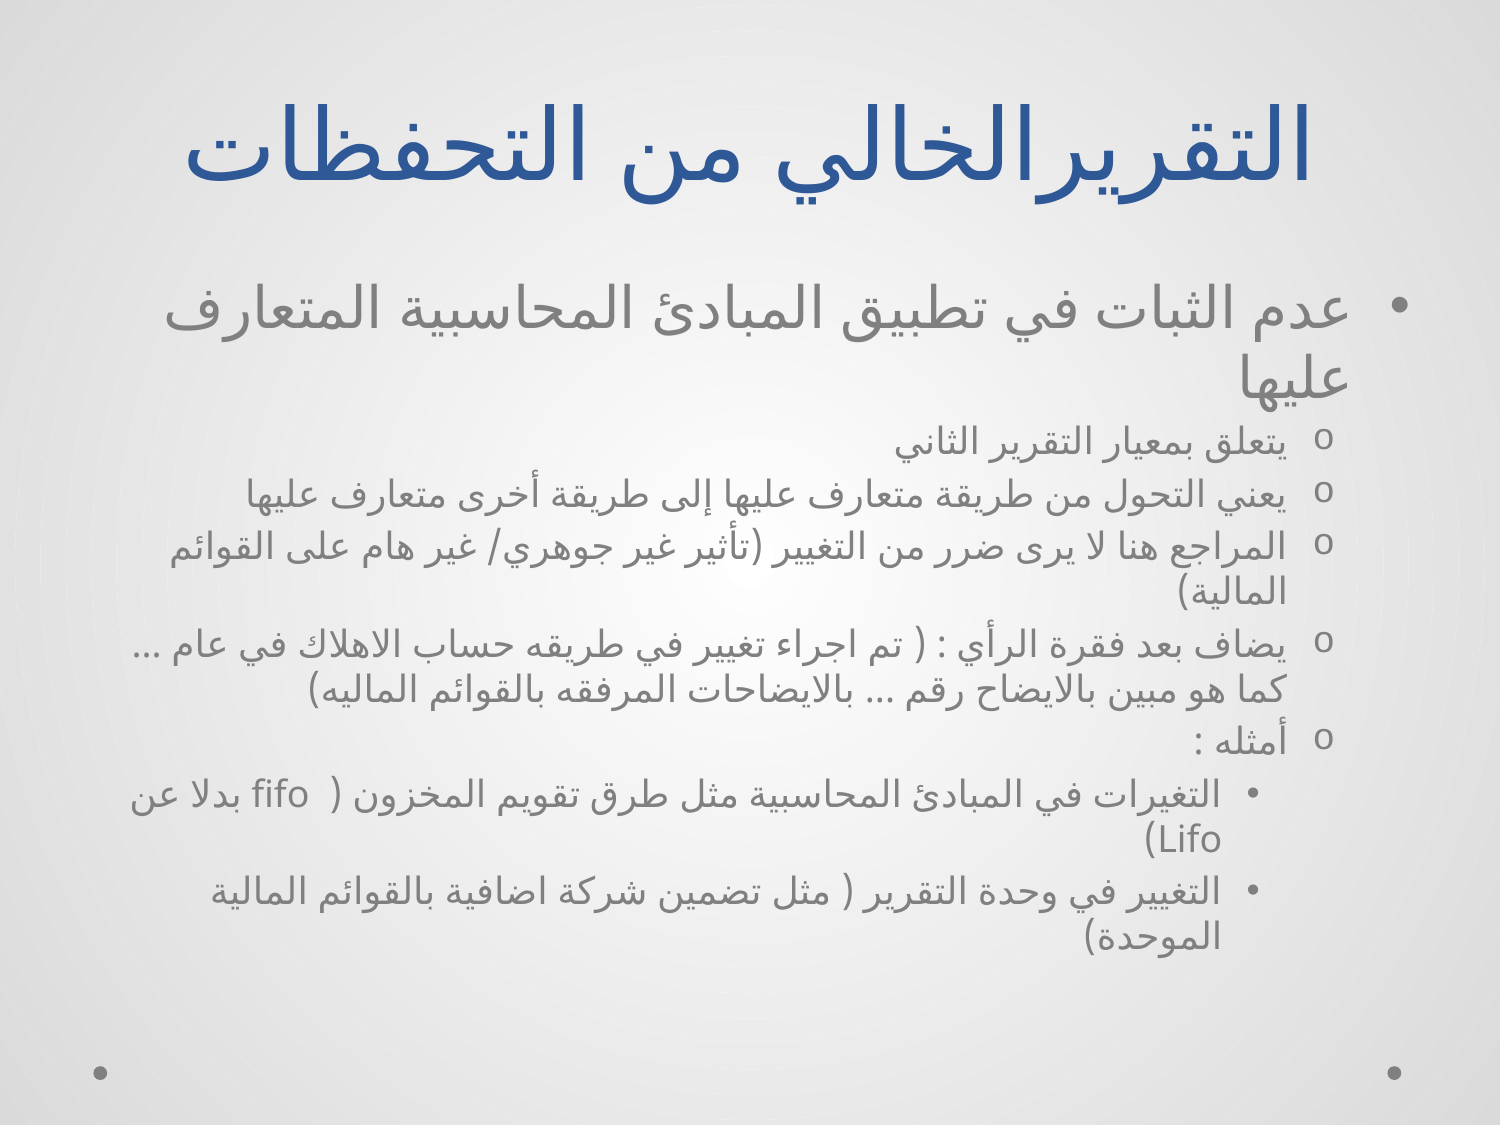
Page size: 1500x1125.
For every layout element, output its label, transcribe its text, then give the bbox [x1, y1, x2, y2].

title التقريرالخالي من التحفظات [75, 0, 1425, 209]
list عدم الثبات في تطبيق المبادئ المحاسبية المتعارف عليها يتعلق بمعيار التقرير الثاني يعني التحول من طريقة متعارف عليها إلى طريقة أخرى متعارف عليها المراجع هنا لا يرى ضرر من التغيير (تأثير غير جوهري/ غير هام على القوائم المالية) يضاف بعد فقرة الرأي : ( تم اجراء تغيير في طريقه حساب الاهلاك في عام ... كما هو مبين بالايضاح رقم ... بالايضاحات المرفقه بالقوائم الماليه) أمثله : التغيرات في المبادئ المحاسبية مثل طرق تقويم المخزون ( fifo بدلا عن Lifo) التغيير في وحدة التقرير ( مثل تضمين شركة اضافية بالقوائم المالية الموحدة) [75, 262, 1425, 1005]
